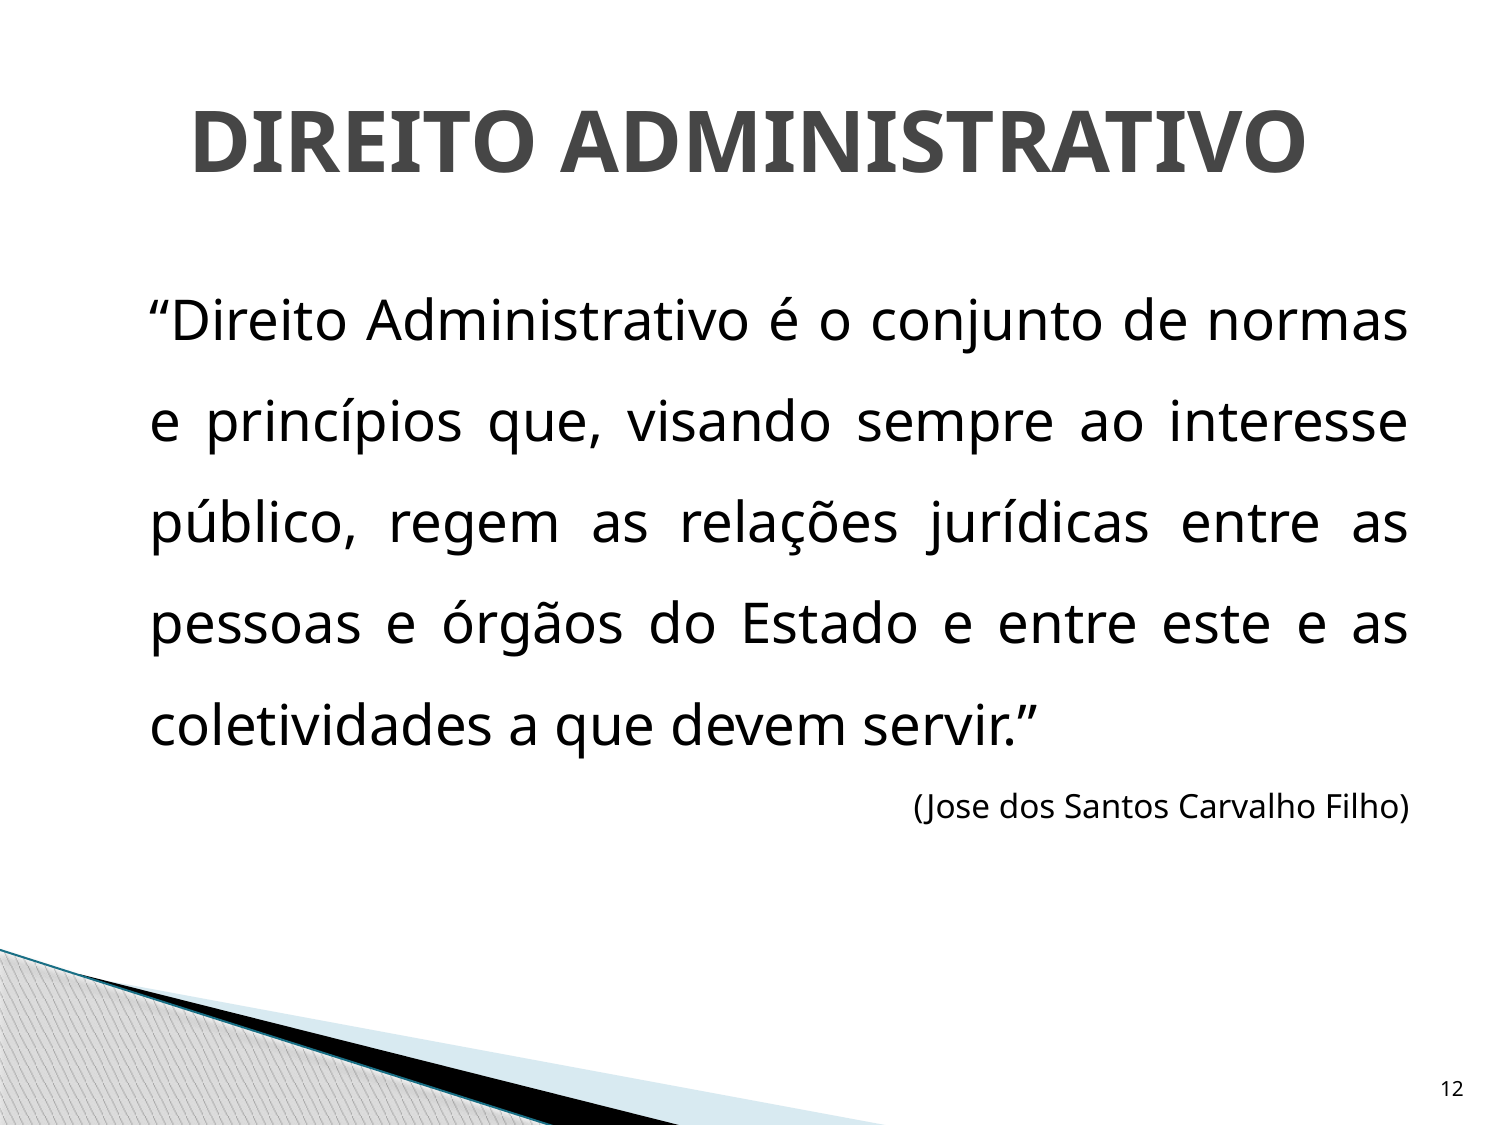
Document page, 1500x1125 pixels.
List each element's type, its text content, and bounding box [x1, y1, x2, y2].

slide_number 12 [1418, 1051, 1479, 1112]
title DIREITO ADMINISTRATIVO [75, 45, 1425, 233]
list “Direito Administrativo é o conjunto de normas e princípios que, visando sempre ao interesse público, regem as relações jurídicas entre as pessoas e órgãos do Estado e entre este e as coletividades a que devem servir.” (Jose dos Santos Carvalho Filho) [75, 243, 1425, 986]
